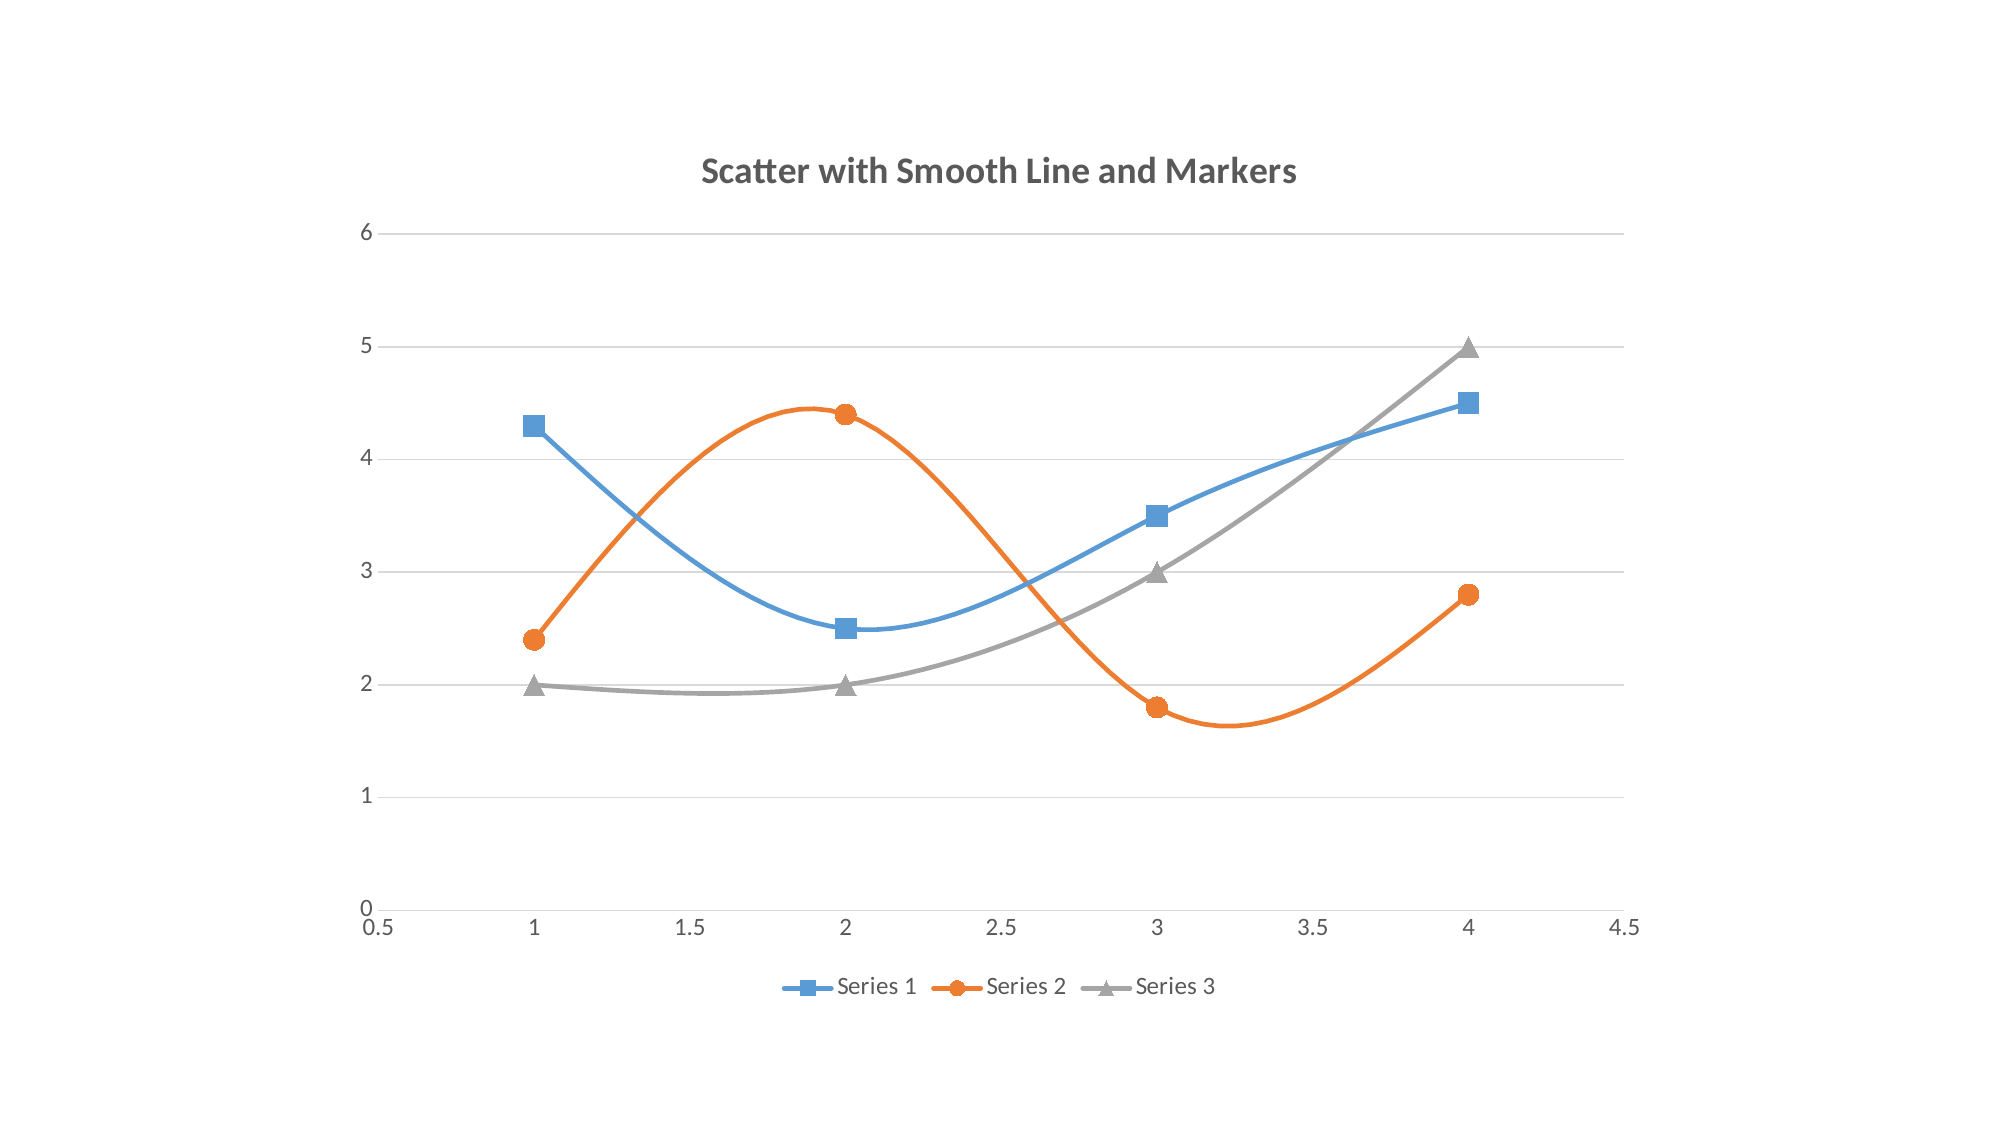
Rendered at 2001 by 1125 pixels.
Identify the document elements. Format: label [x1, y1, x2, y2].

chart [333, 117, 1667, 1007]
